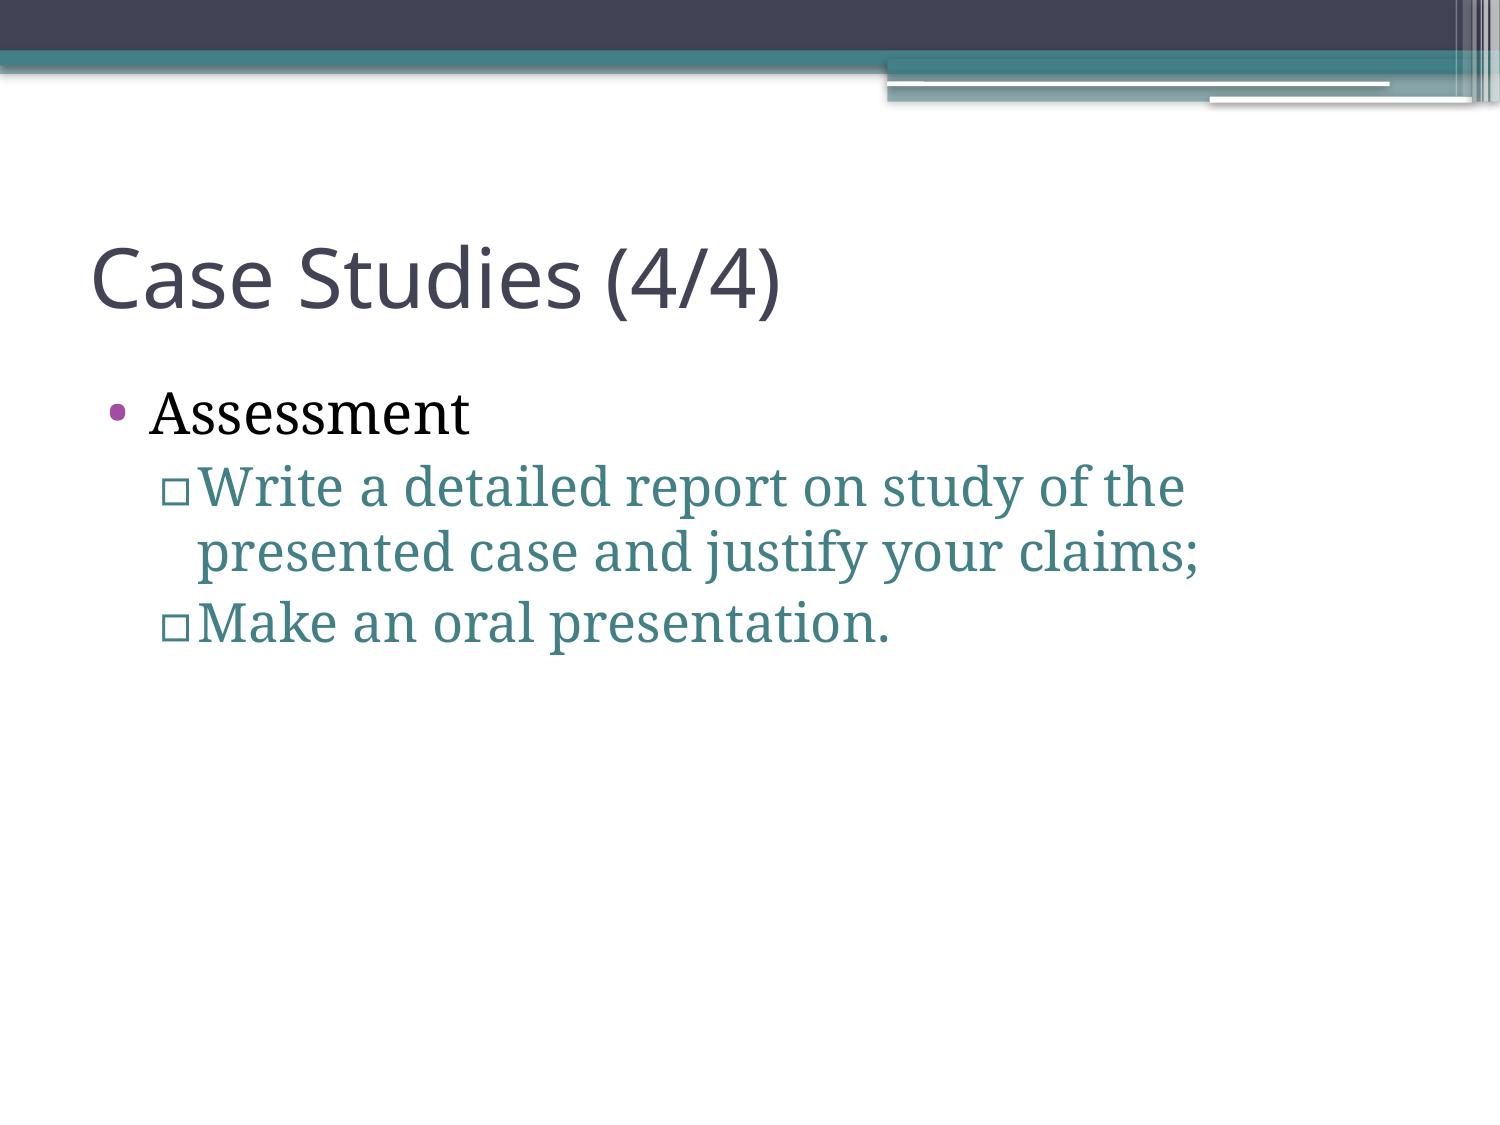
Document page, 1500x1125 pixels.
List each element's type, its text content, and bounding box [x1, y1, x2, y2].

list Assessment Write a detailed report on study of the presented case and justify your claims; Make an oral presentation. [75, 368, 1425, 1079]
title Case Studies (4/4) [75, 187, 1425, 363]
